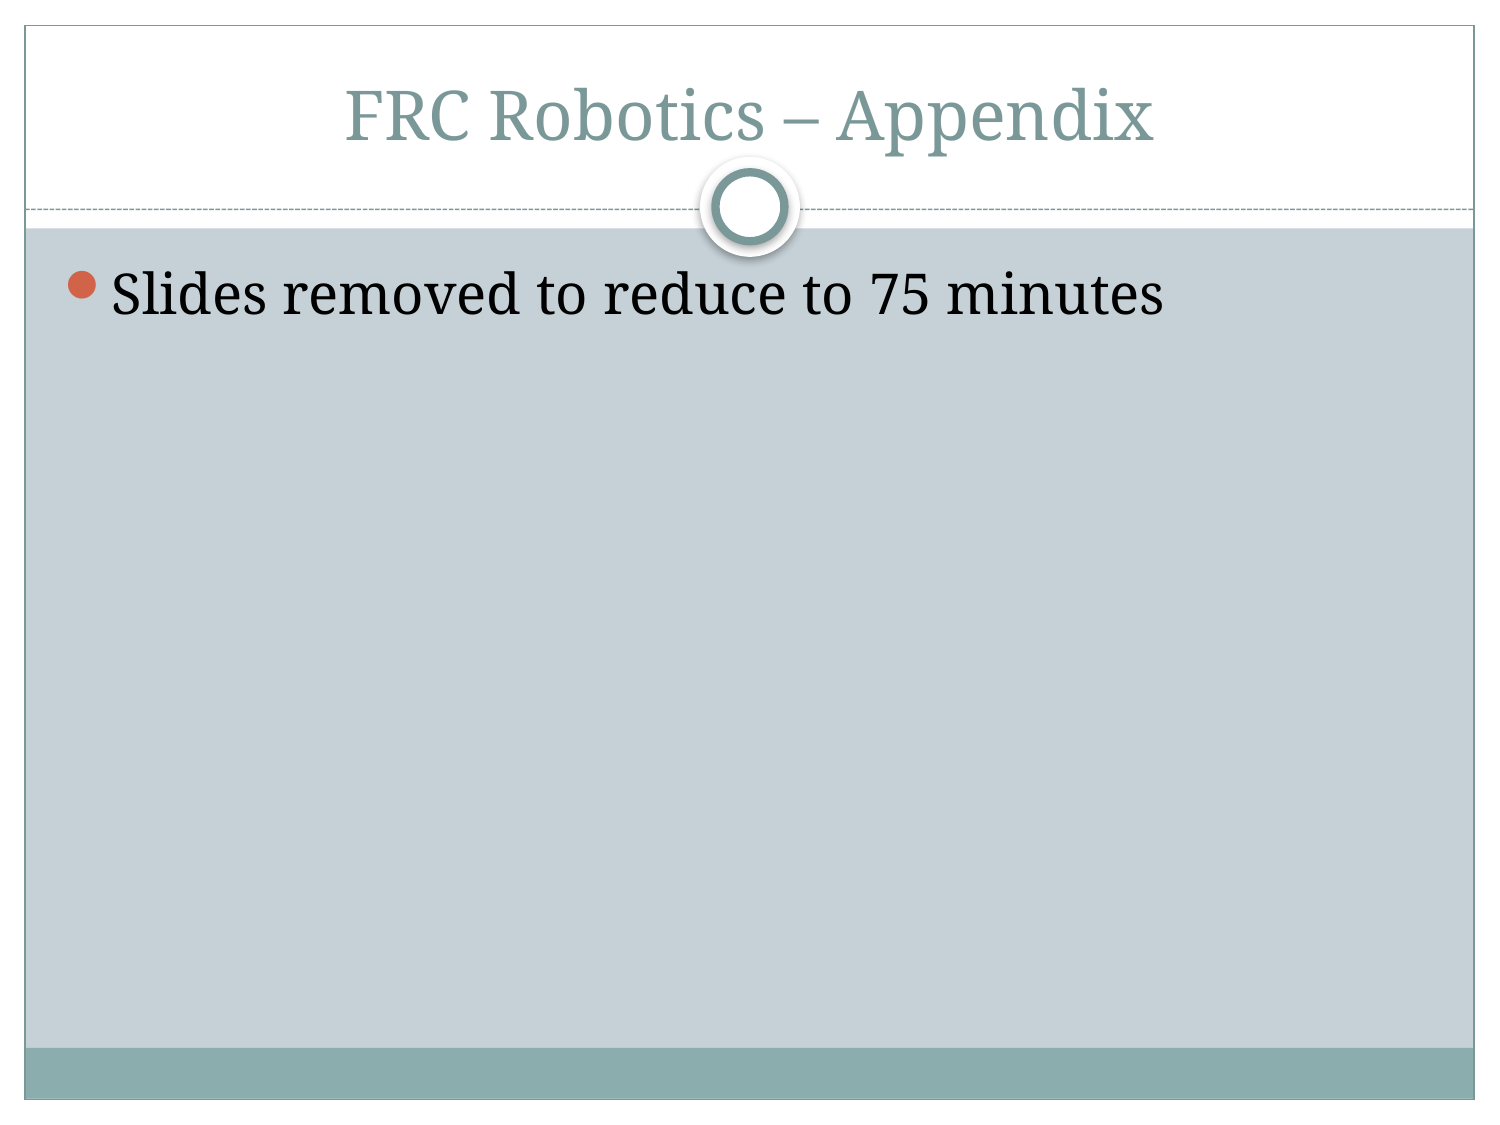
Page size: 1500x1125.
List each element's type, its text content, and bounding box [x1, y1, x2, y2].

list Slides removed to reduce to 75 minutes [49, 250, 1445, 1001]
title FRC Robotics – Appendix [49, 37, 1450, 162]
